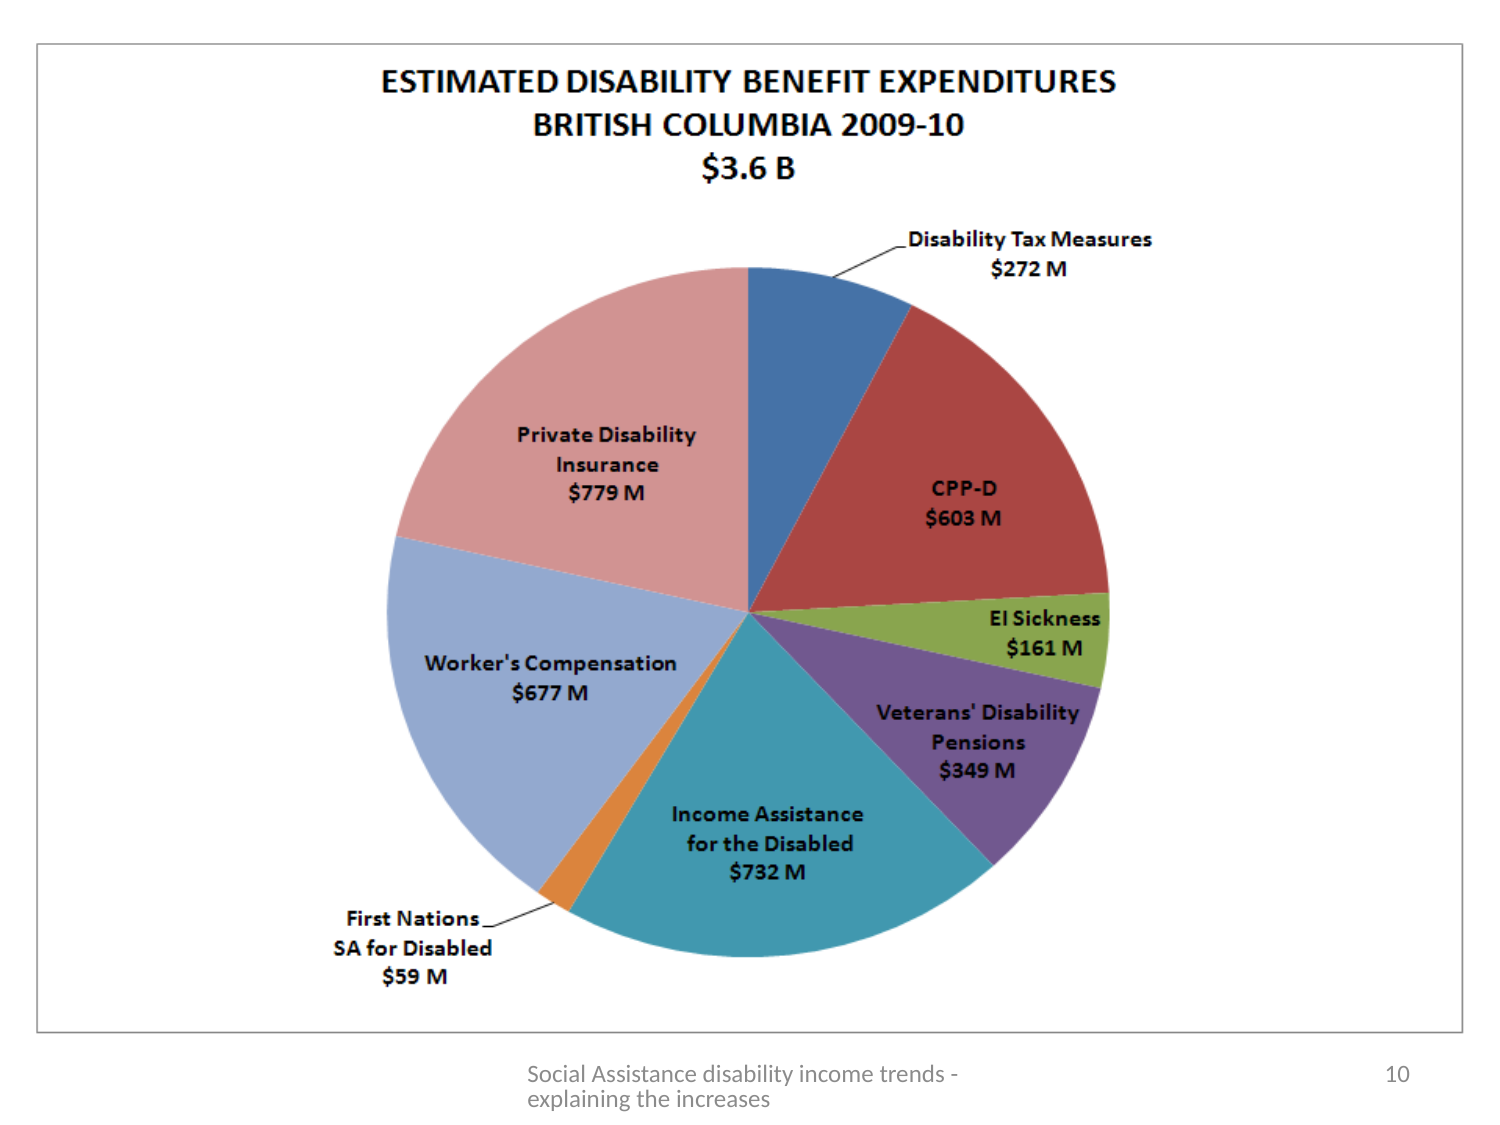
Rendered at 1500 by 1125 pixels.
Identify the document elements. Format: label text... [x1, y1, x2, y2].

slide_number 10 [1074, 1044, 1425, 1103]
footer Social Assistance disability income trends - explaining the increases [512, 1044, 988, 1103]
picture [35, 42, 1465, 1036]
